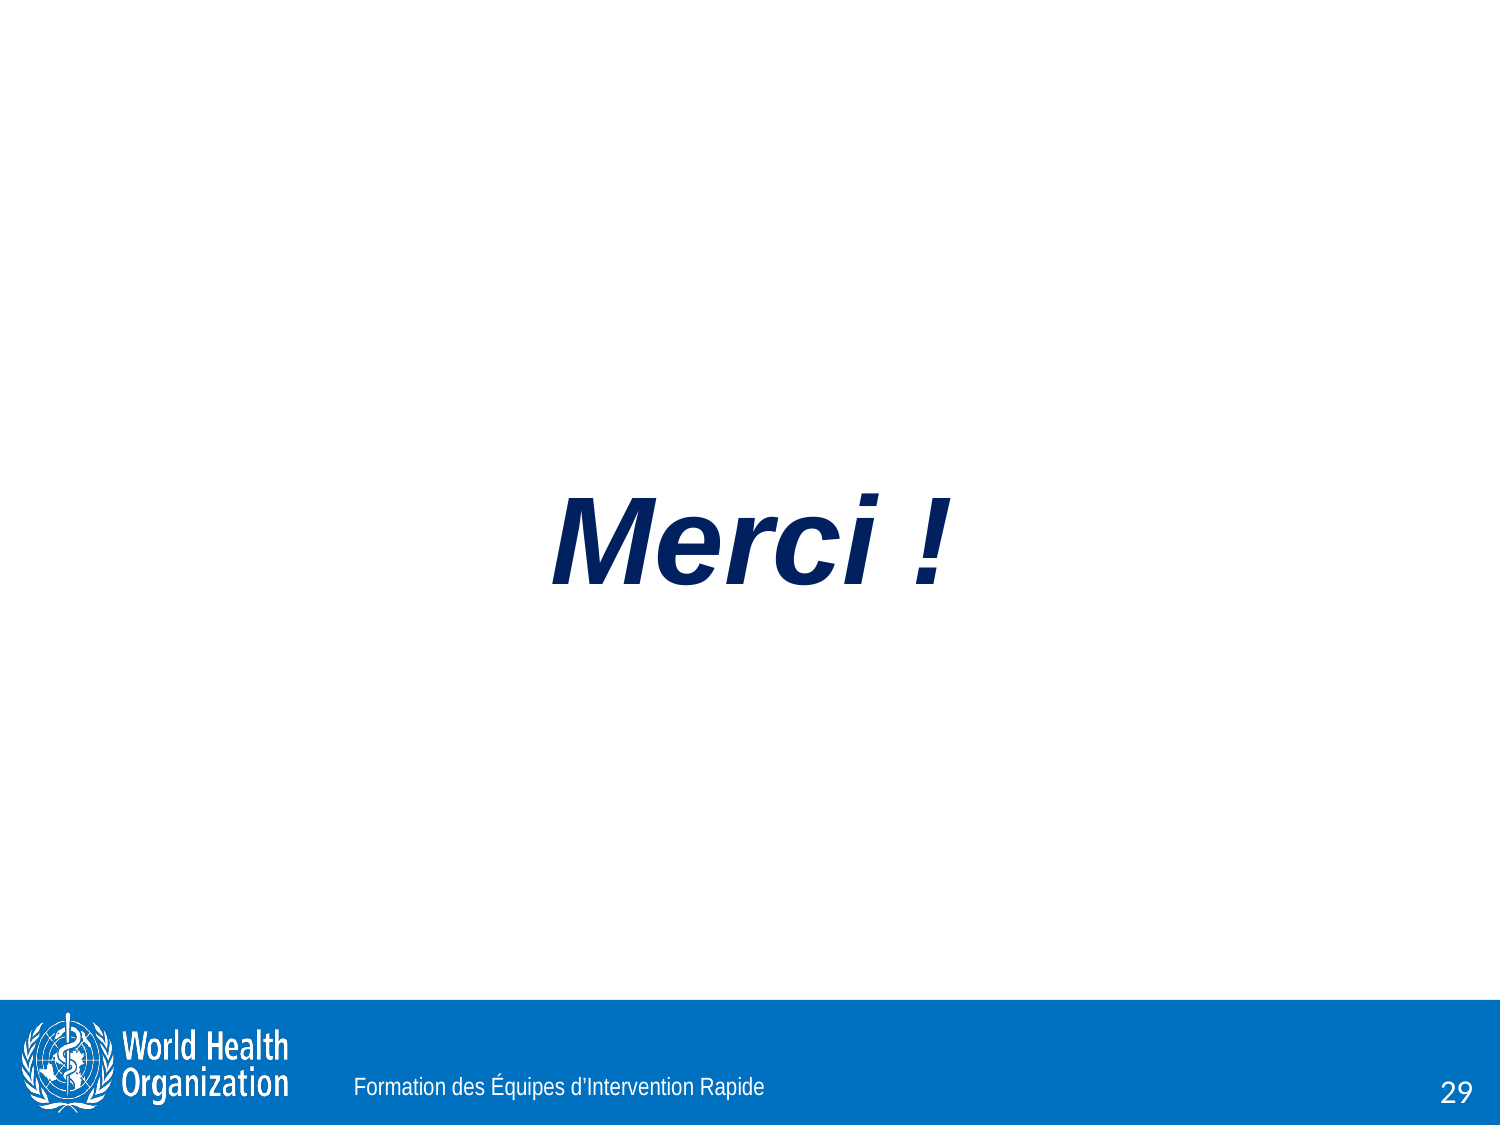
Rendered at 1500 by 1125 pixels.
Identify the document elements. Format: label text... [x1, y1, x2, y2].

title Merci ! [76, 440, 1427, 628]
picture [21, 1012, 288, 1113]
